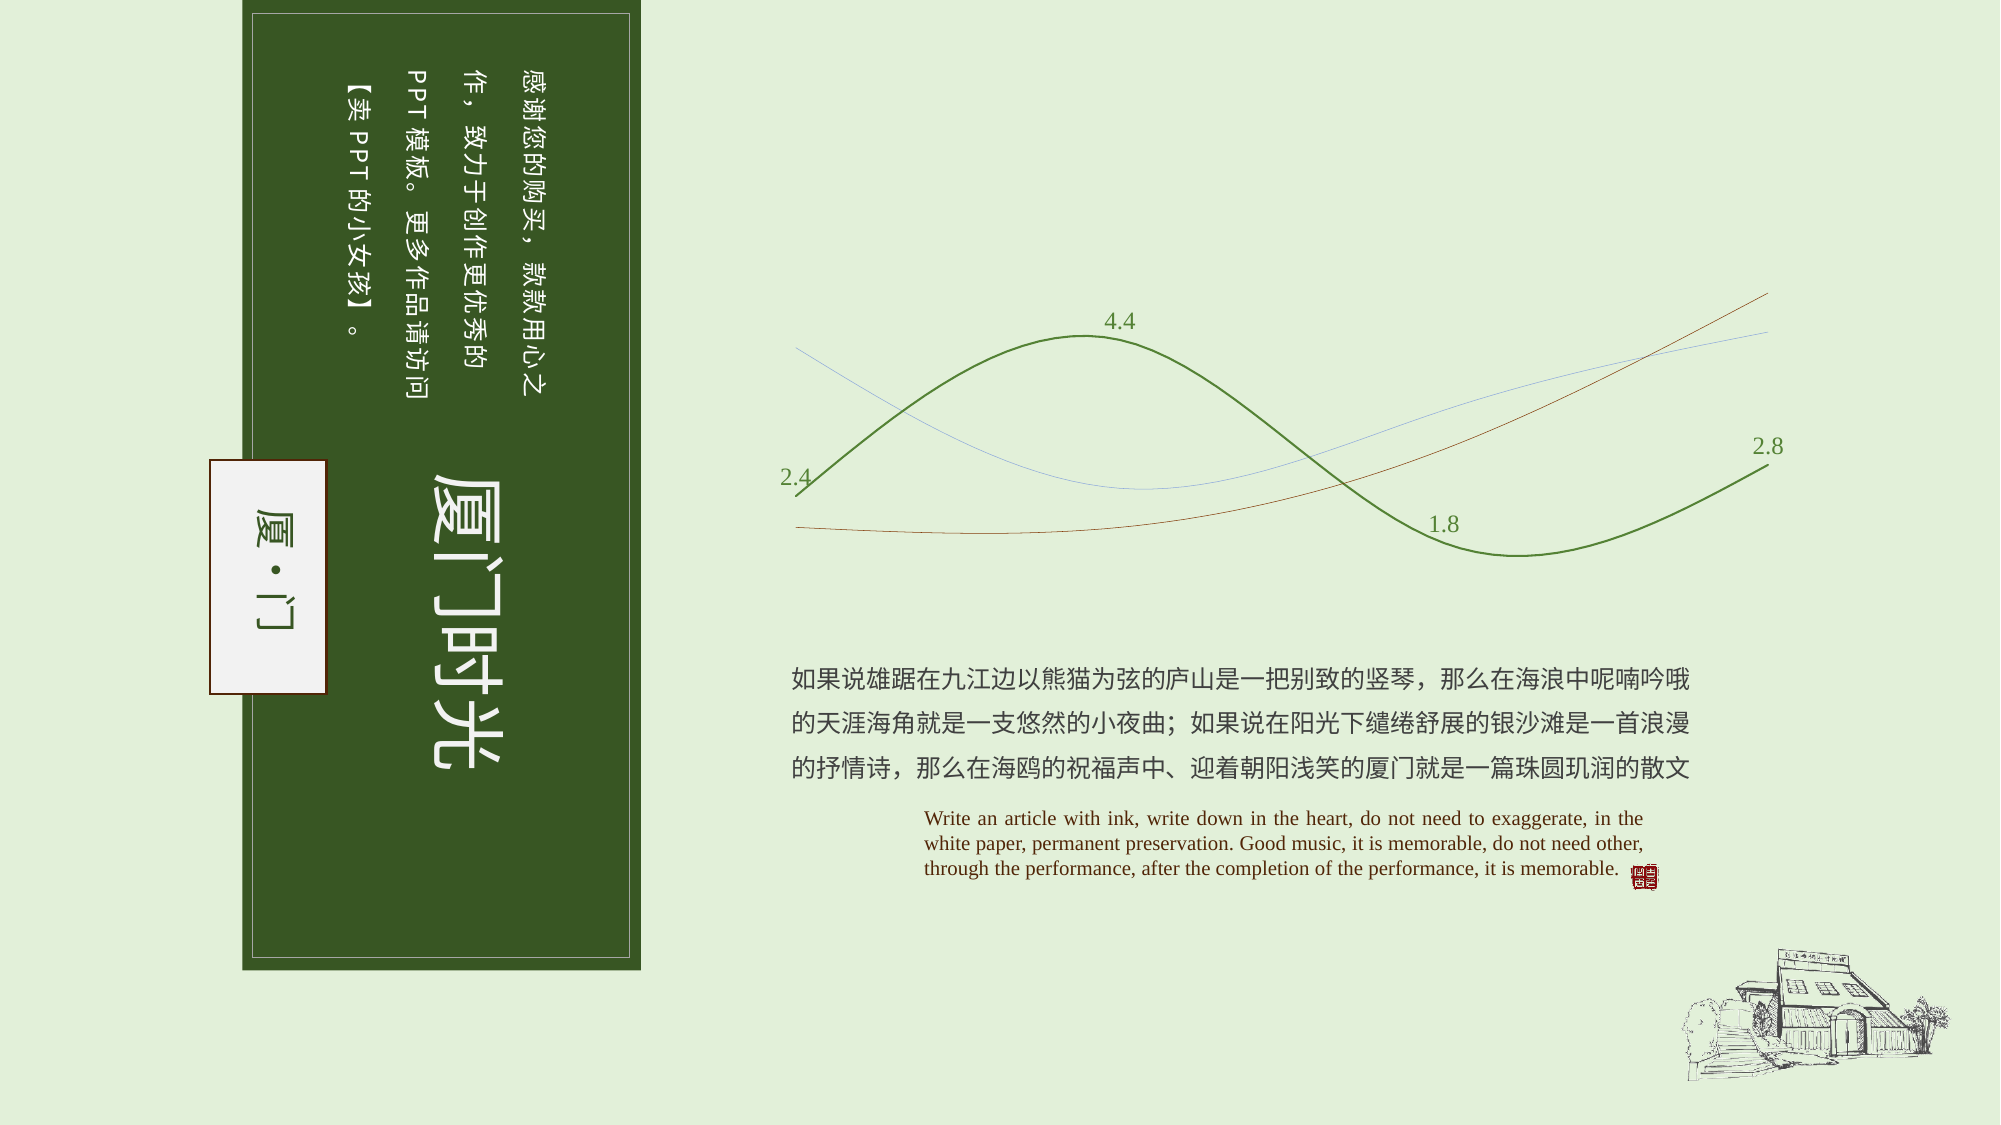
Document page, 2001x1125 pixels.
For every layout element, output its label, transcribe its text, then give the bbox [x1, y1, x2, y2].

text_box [209, 459, 327, 695]
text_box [242, 0, 641, 971]
picture [1681, 948, 1952, 1081]
text_box 如果说雄踞在九江边以熊猫为弦的庐山是一把别致的竖琴，那么在海浪中呢喃吟哦的天涯海角就是一支悠然的小夜曲；如果说在阳光下缱绻舒展的银沙滩是一首浪漫的抒情诗，那么在海鸥的祝福声中、迎着朝阳浅笑的厦门就是一篇珠圆玑润的散文 [776, 702, 1725, 791]
chart [605, 197, 1936, 702]
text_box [909, 797, 1659, 891]
